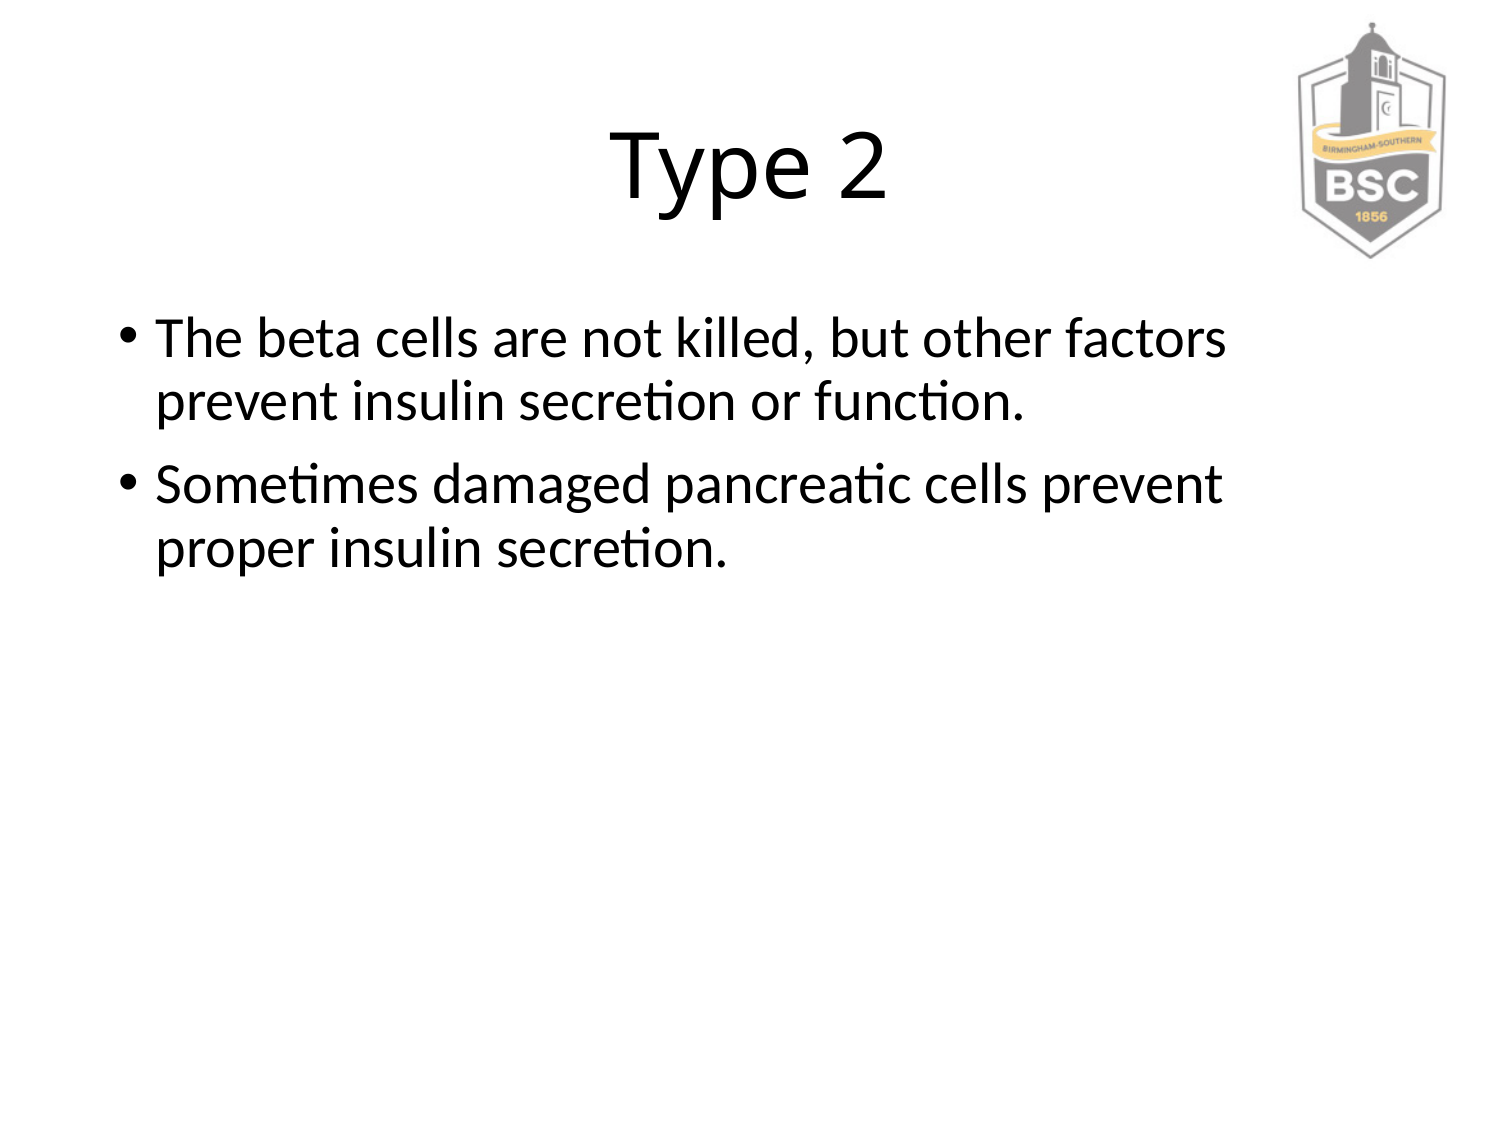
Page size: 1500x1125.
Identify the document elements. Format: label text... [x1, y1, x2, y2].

title Type 2 [103, 59, 1397, 278]
list The beta cells are not killed, but other factors prevent insulin secretion or function. Sometimes damaged pancreatic cells prevent proper insulin secretion. [103, 299, 1397, 1014]
picture [1283, 14, 1461, 269]
